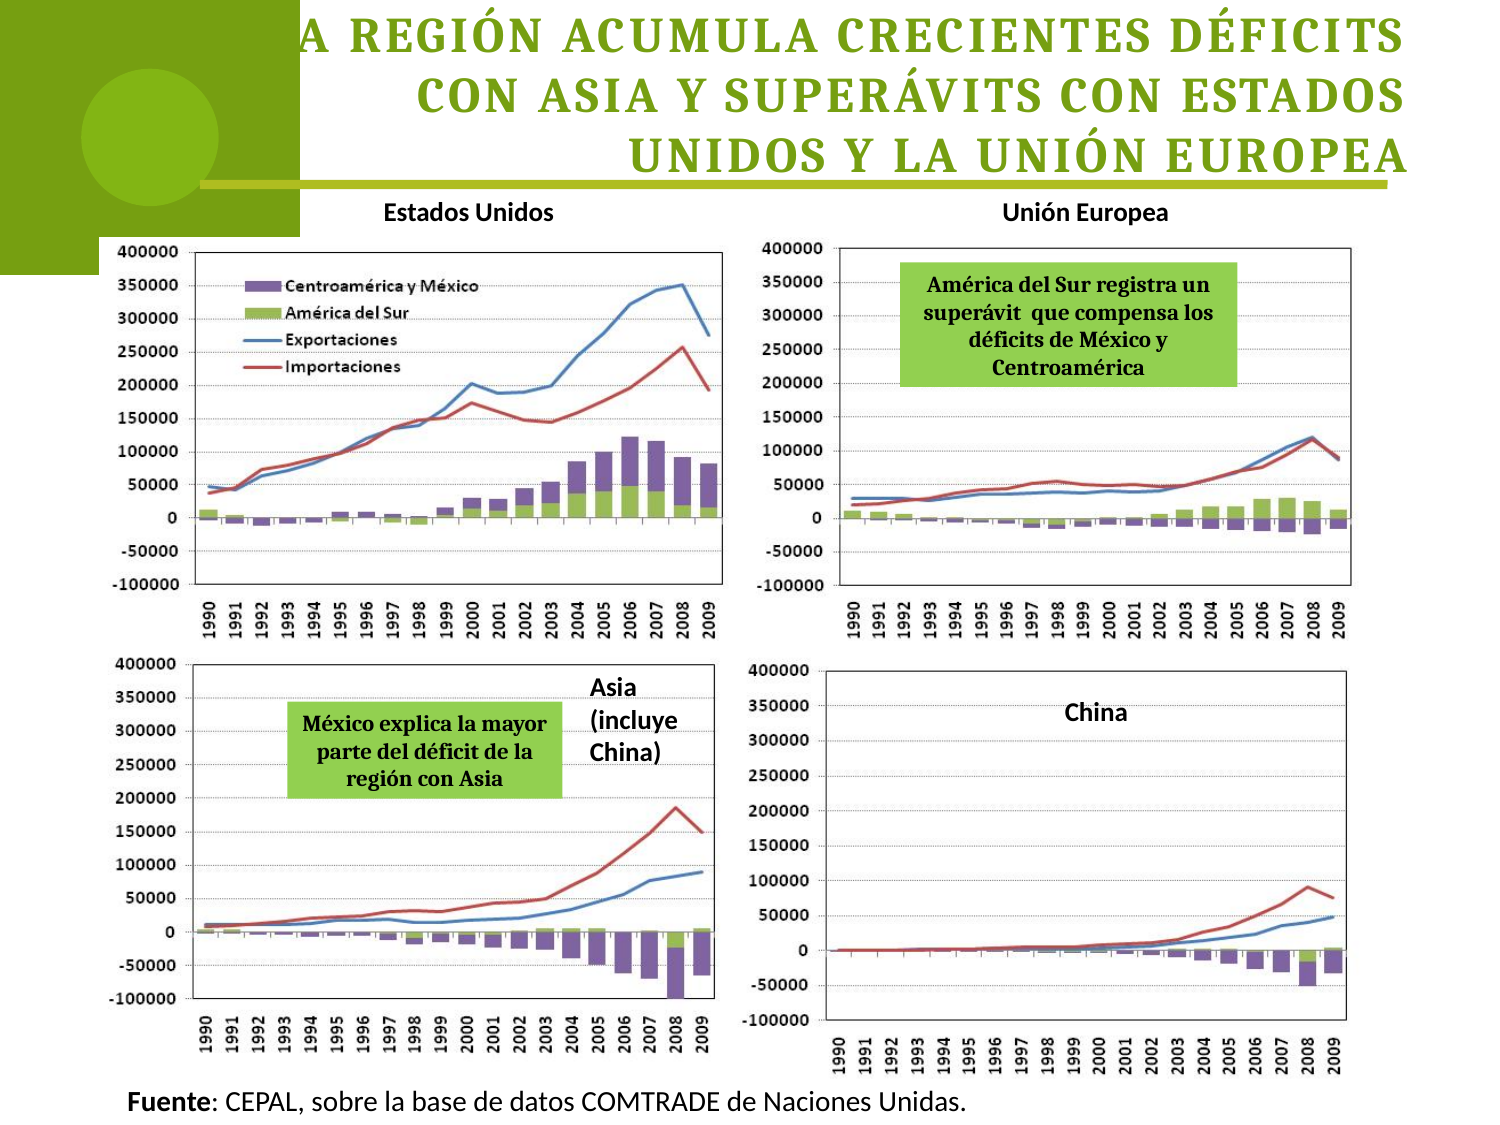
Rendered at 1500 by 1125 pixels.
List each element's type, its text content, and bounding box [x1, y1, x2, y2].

picture [99, 237, 1363, 1085]
text_box Unión Europea [987, 187, 1228, 234]
title La región acumula crecientes déficits con Asia y superávits con Estados Unidos y la Unión Europea [218, 12, 1424, 173]
text_box Estados Unidos [368, 187, 569, 234]
text_box Fuente: CEPAL, sobre la base de datos COMTRADE de Naciones Unidas. [112, 1094, 1238, 1125]
